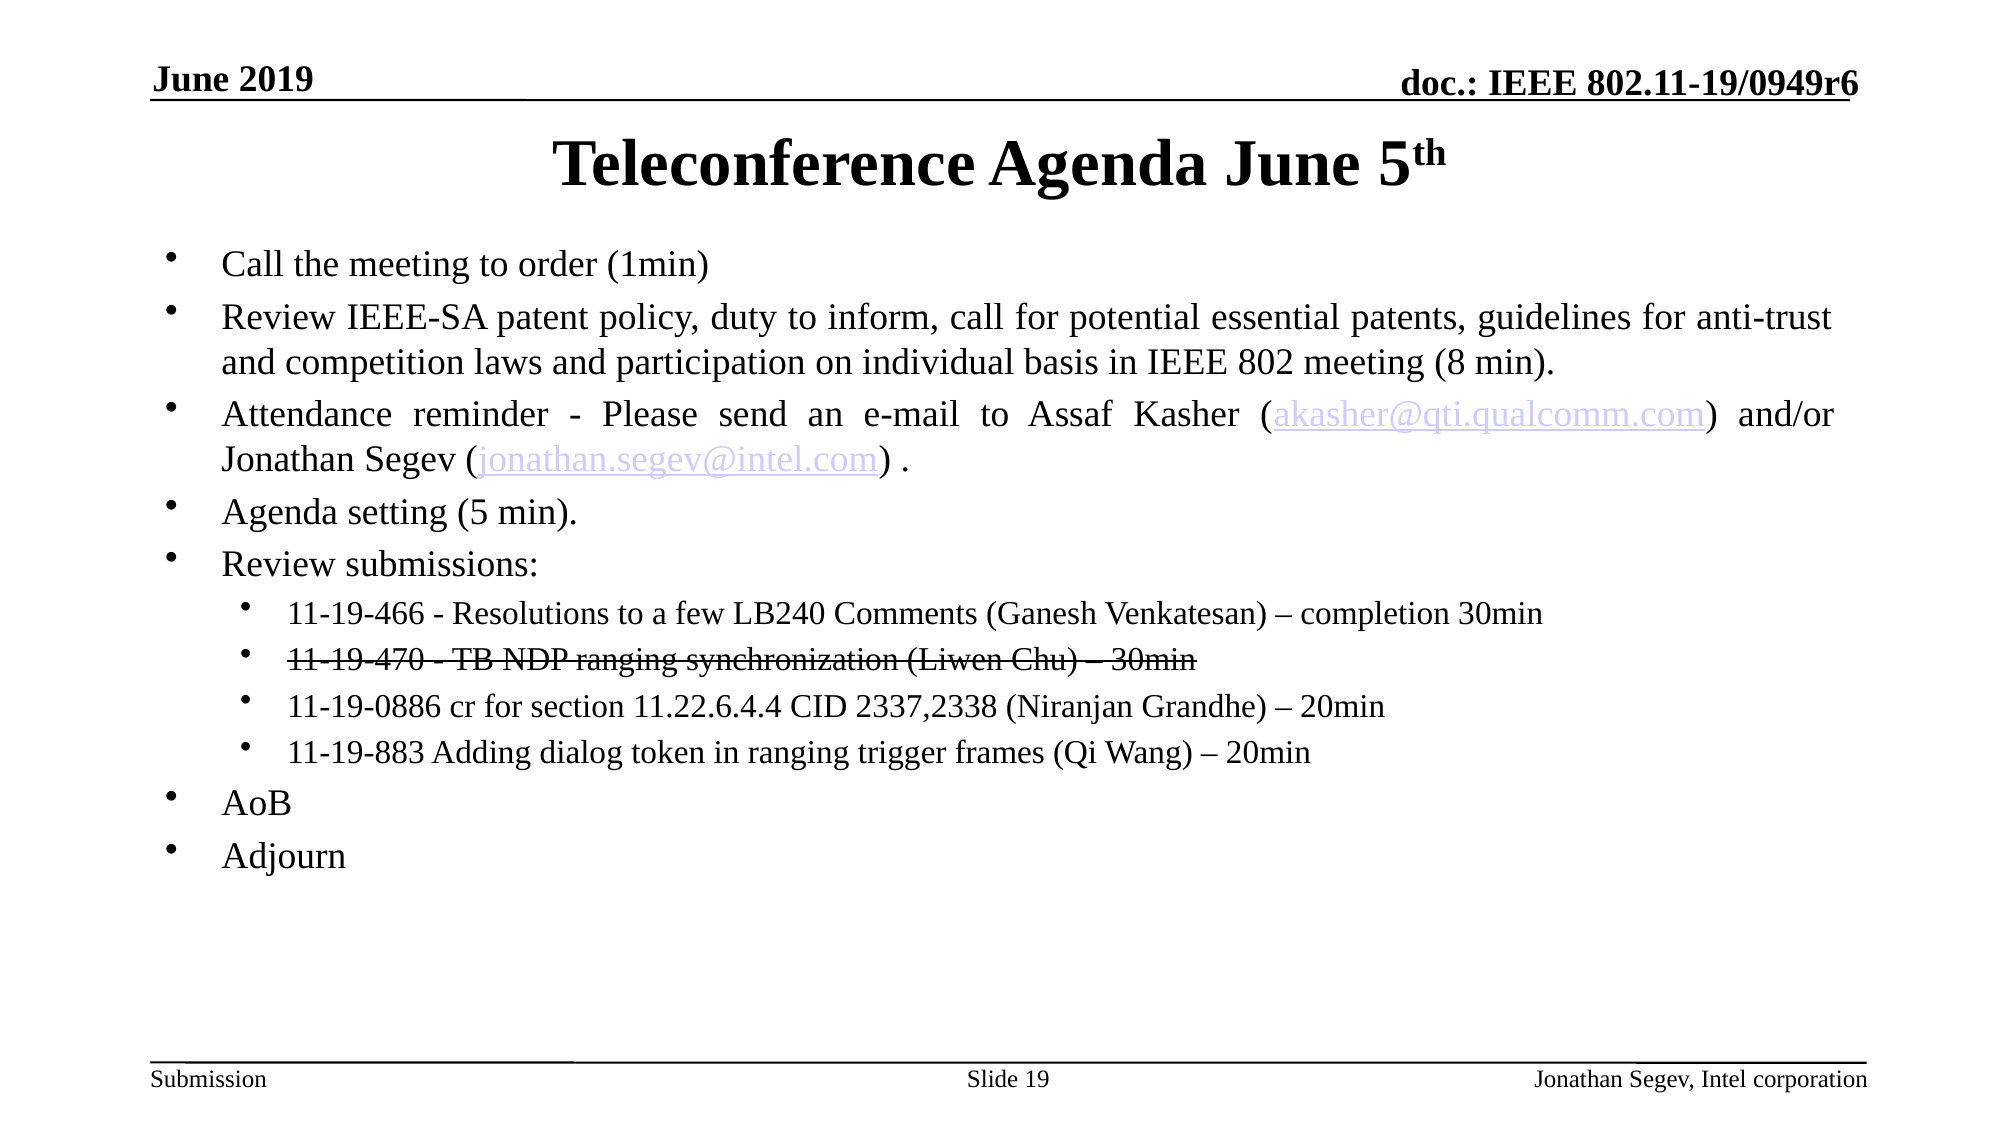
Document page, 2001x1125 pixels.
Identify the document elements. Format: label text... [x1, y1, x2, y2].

footer Jonathan Segev, Intel corporation [1171, 1061, 1869, 1093]
list Call the meeting to order (1min) Review IEEE-SA patent policy, duty to inform, call for potential essential patents, guidelines for anti-trust and competition laws and participation on individual basis in IEEE 802 meeting (8 min). Attendance reminder - Please send an e-mail to Assaf Kasher (akasher@qti.qualcomm.com) and/or Jonathan Segev (jonathan.segev@intel.com) . Agenda setting (5 min). Review submissions: 11-19-466 - Resolutions to a few LB240 Comments (Ganesh Venkatesan) – completion 30min 11-19-470 - TB NDP ranging synchronization (Liwen Chu) – 30min 11-19-0886 cr for section 11.22.6.4.4 CID 2337,2338 (Niranjan Grandhe) – 20min 11-19-883 Adding dialog token in ranging trigger frames (Qi Wang) – 20min AoB Adjourn [149, 231, 1850, 1000]
slide_number Slide 19 [950, 1061, 1067, 1123]
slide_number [152, 54, 563, 100]
title Teleconference Agenda June 5th [149, 112, 1850, 205]
